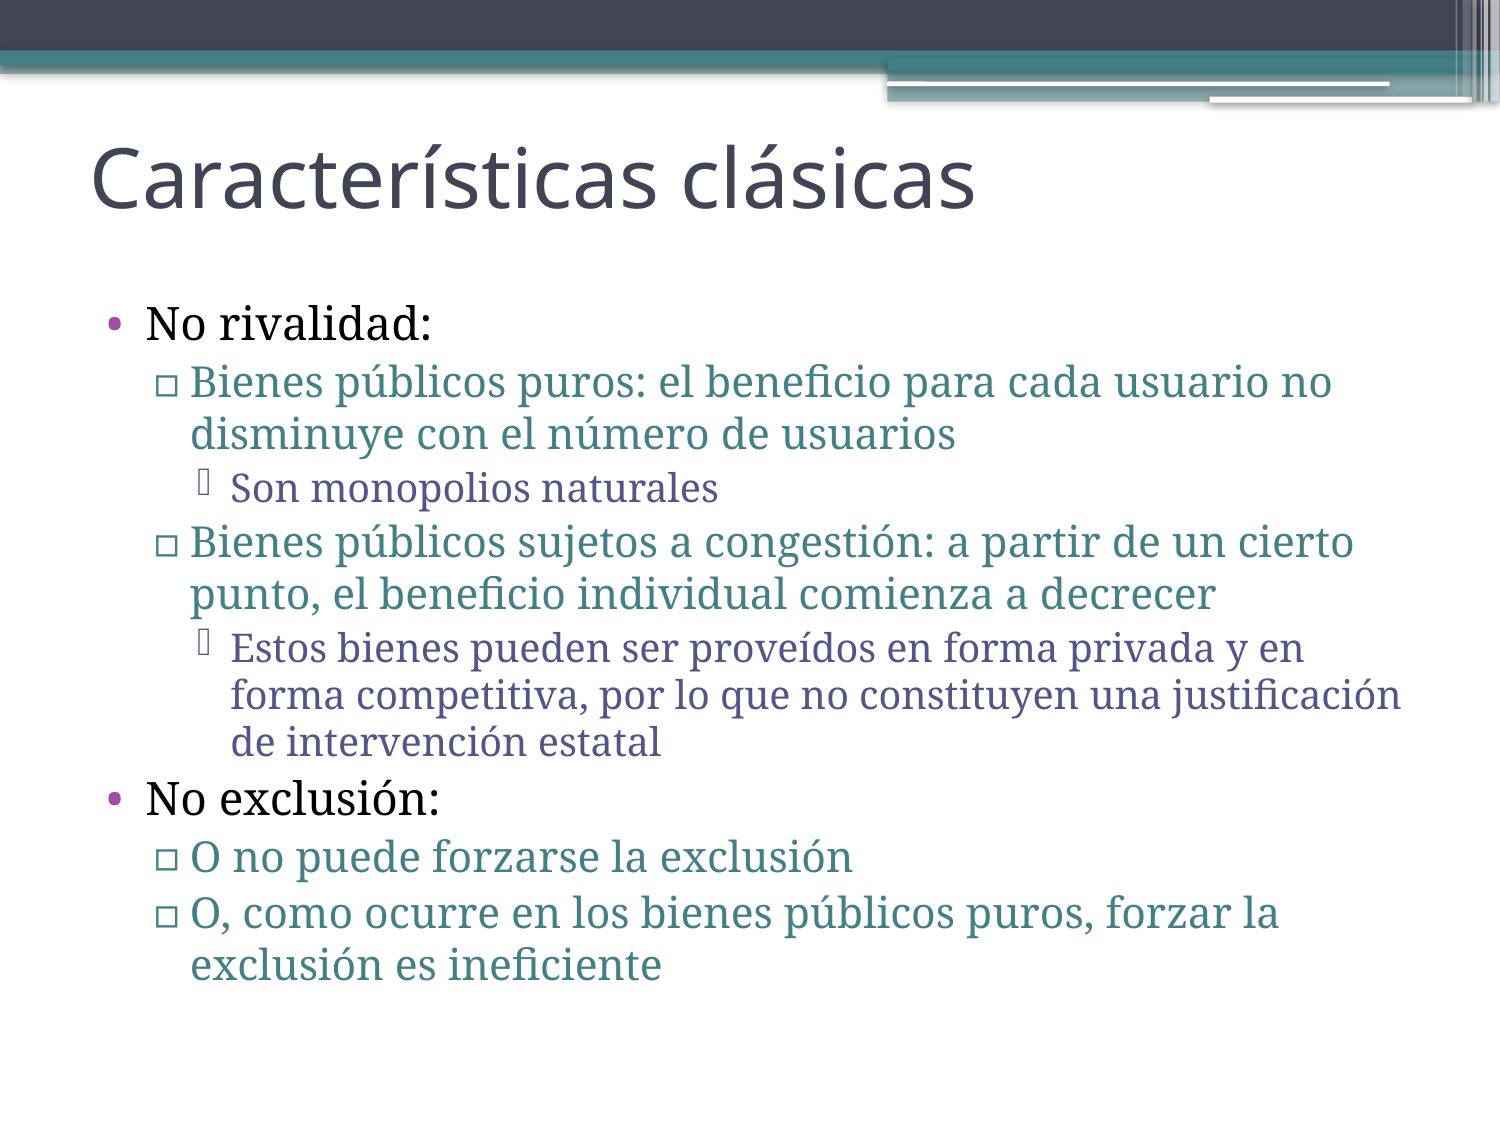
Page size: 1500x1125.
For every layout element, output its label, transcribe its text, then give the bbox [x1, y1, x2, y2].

title Características clásicas [75, 87, 1425, 263]
list No rivalidad: Bienes públicos puros: el beneficio para cada usuario no disminuye con el número de usuarios Son monopolios naturales Bienes públicos sujetos a congestión: a partir de un cierto punto, el beneficio individual comienza a decrecer Estos bienes pueden ser proveídos en forma privada y en forma competitiva, por lo que no constituyen una justificación de intervención estatal No exclusión: O no puede forzarse la exclusión O, como ocurre en los bienes públicos puros, forzar la exclusión es ineficiente [75, 287, 1425, 1004]
